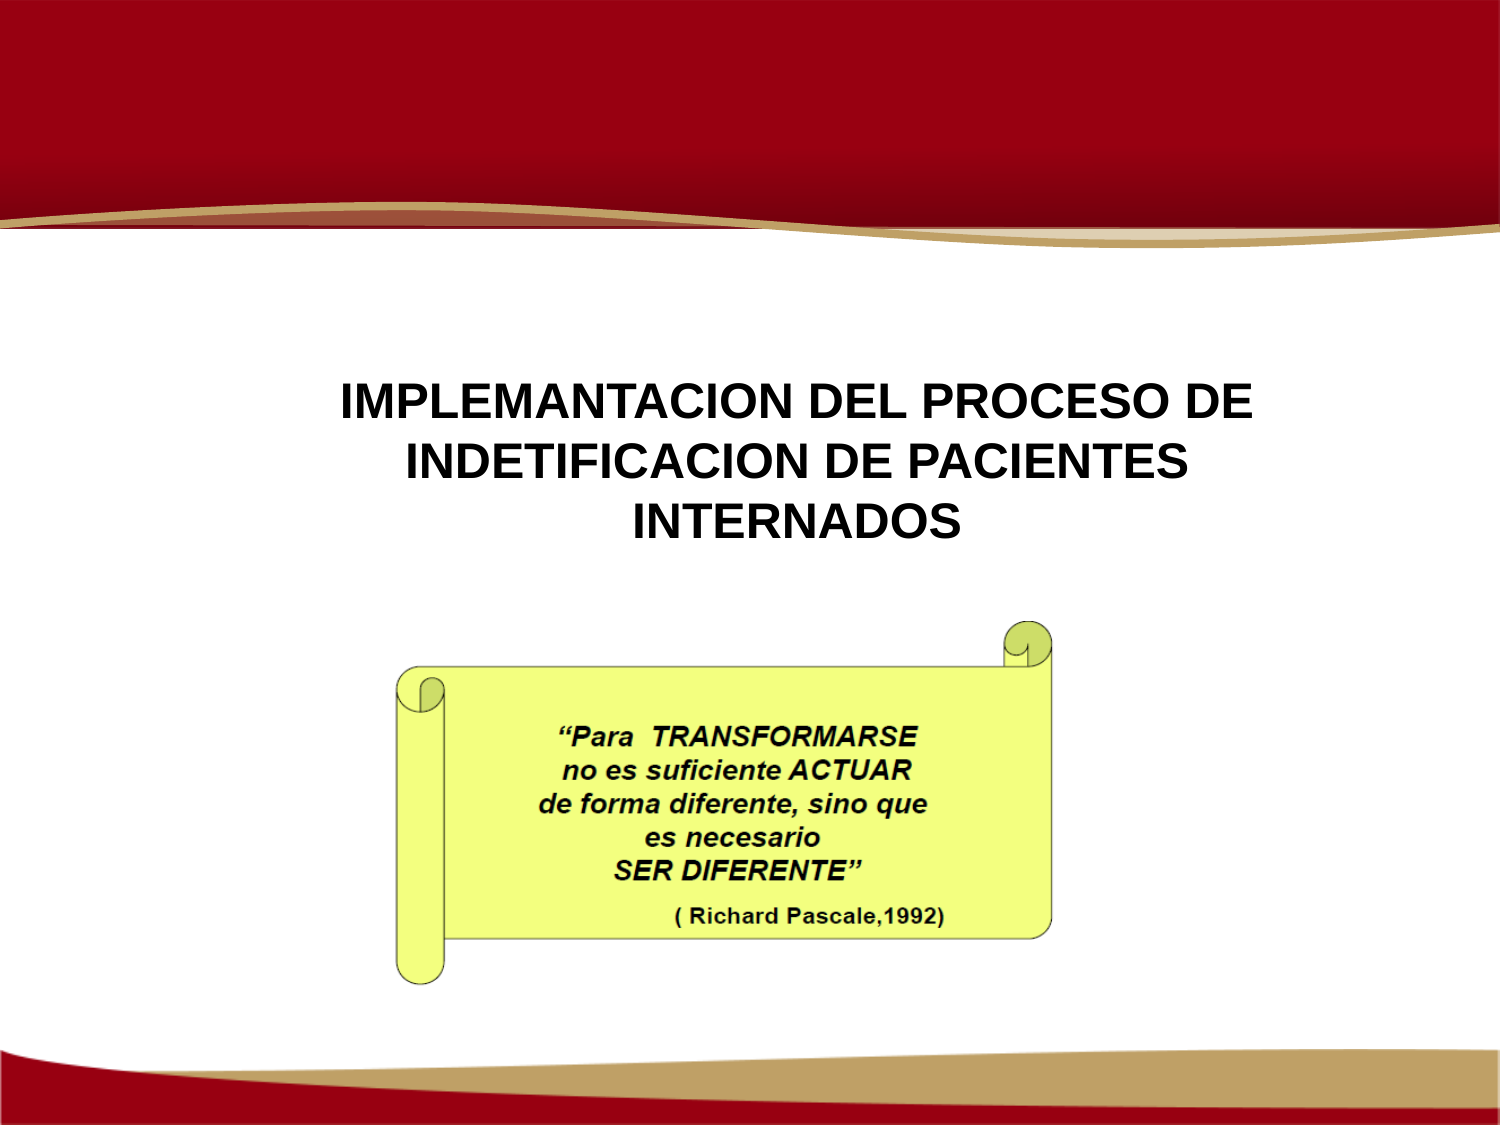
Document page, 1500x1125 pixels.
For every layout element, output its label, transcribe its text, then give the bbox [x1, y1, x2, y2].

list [383, 621, 1068, 995]
picture [0, 0, 1500, 227]
picture [7, 225, 751, 229]
text_box IMPLEMANTACION DEL PROCESO DE INDETIFICACION DE PACIENTES INTERNADOS [253, 361, 1341, 557]
picture [0, 1049, 1500, 1125]
